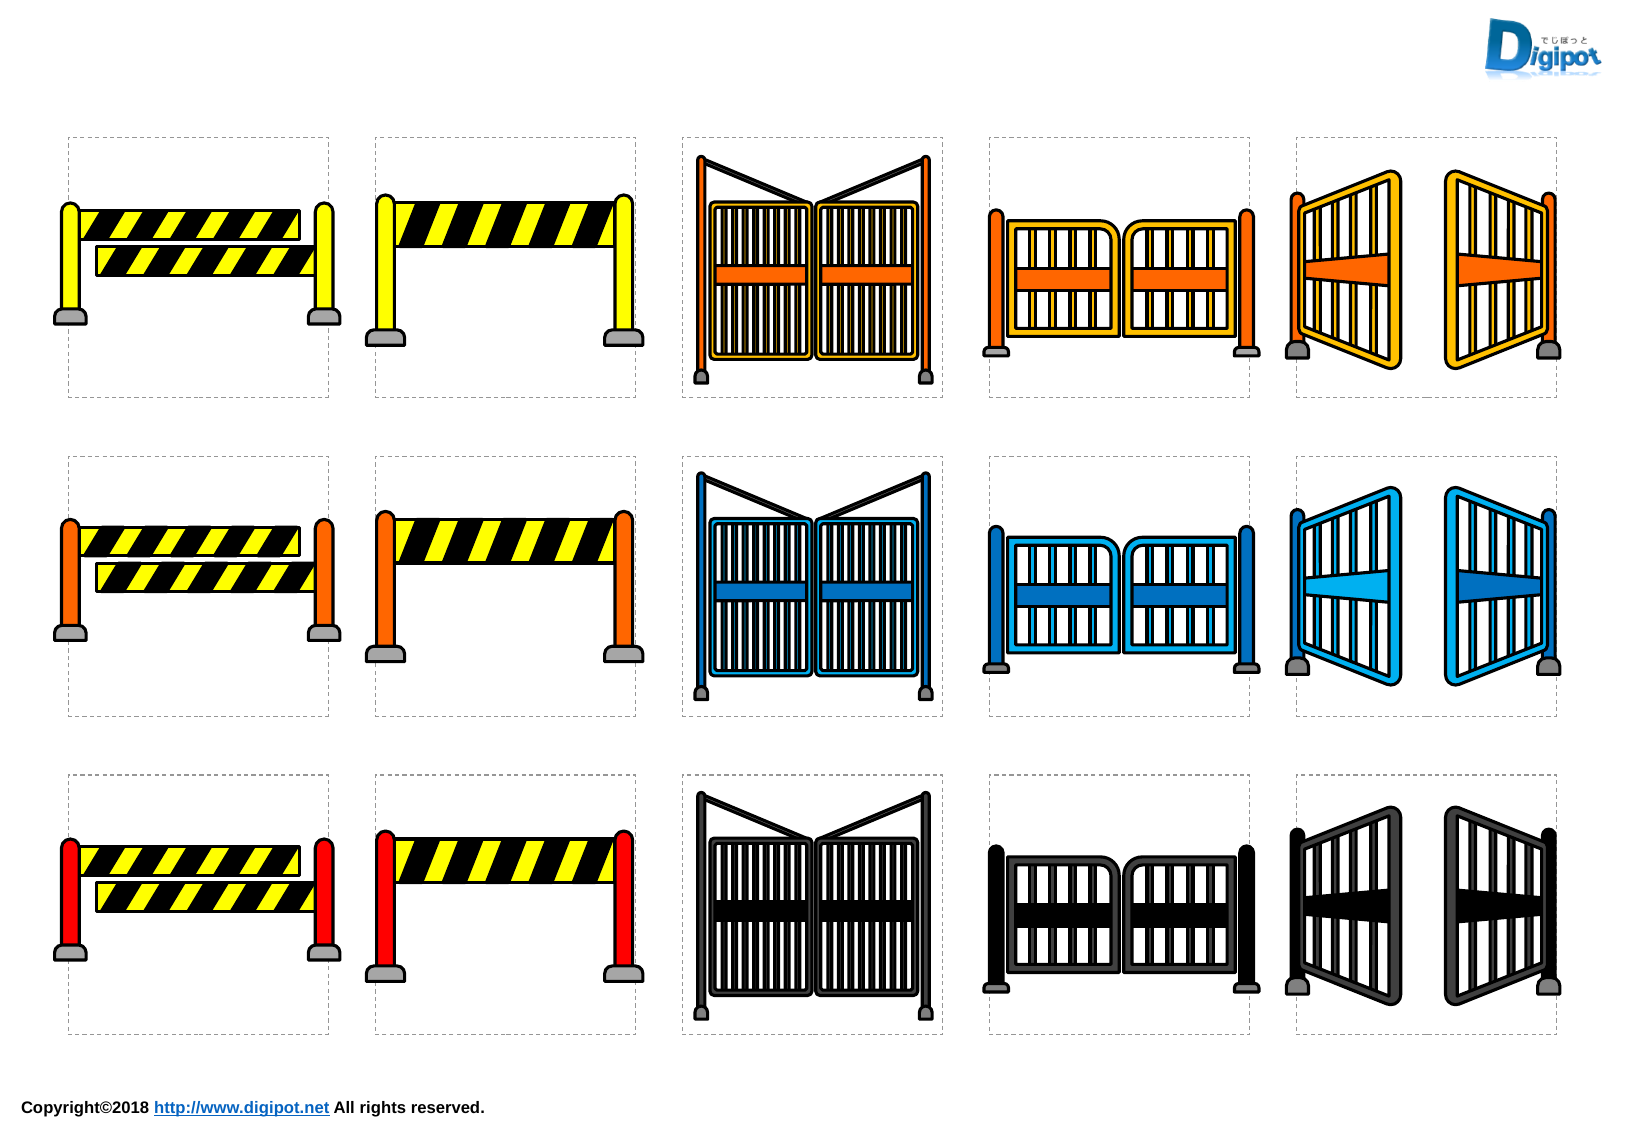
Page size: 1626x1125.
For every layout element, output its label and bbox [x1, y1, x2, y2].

text_box [366, 830, 643, 982]
text_box [54, 202, 340, 324]
text_box [1286, 807, 1560, 1005]
text_box [366, 194, 643, 346]
text_box [983, 209, 1259, 356]
text_box [694, 156, 933, 384]
text_box [694, 792, 933, 1020]
text_box [1286, 487, 1560, 686]
text_box [983, 526, 1259, 673]
text_box [694, 472, 933, 700]
text_box [983, 845, 1259, 992]
text_box [54, 838, 340, 960]
picture [1485, 18, 1602, 82]
text_box [366, 511, 643, 662]
text_box [1286, 170, 1560, 369]
text_box [54, 519, 340, 641]
